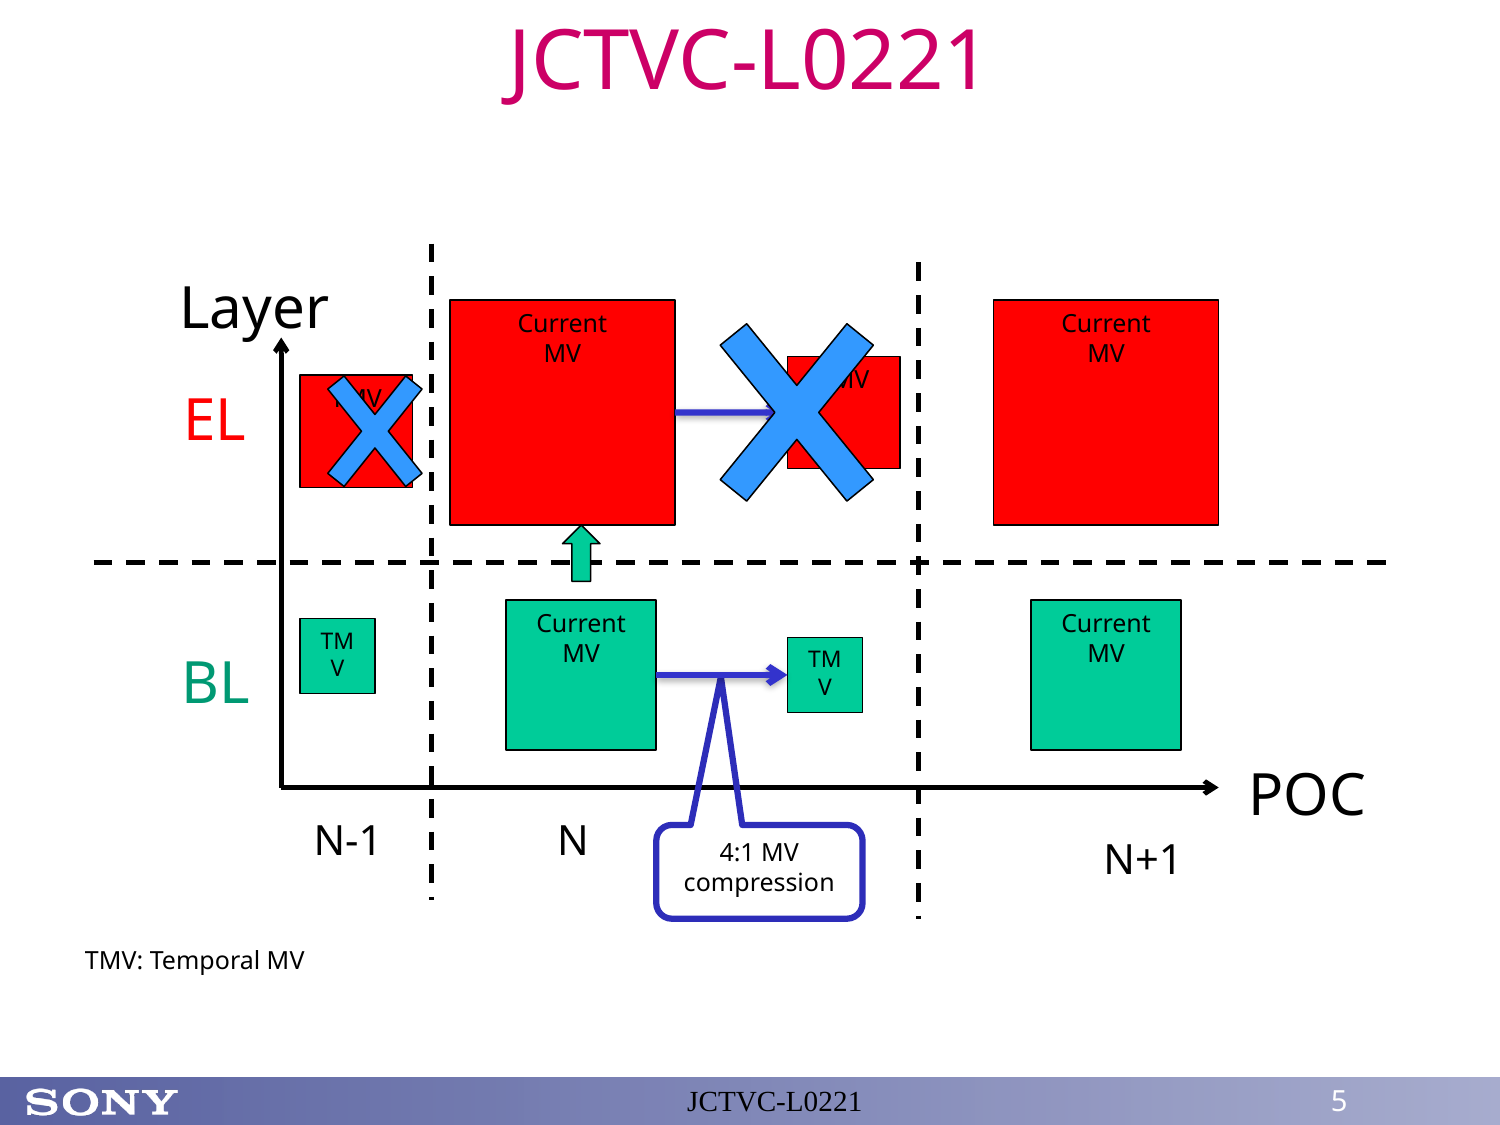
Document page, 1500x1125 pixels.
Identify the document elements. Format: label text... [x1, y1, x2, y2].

title JCTVC-L0221 [112, 0, 1388, 115]
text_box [74, 243, 1388, 984]
footer JCTVC-L0221 [537, 1074, 1013, 1125]
slide_number 5 [1049, 1074, 1363, 1125]
picture [26, 1088, 178, 1116]
